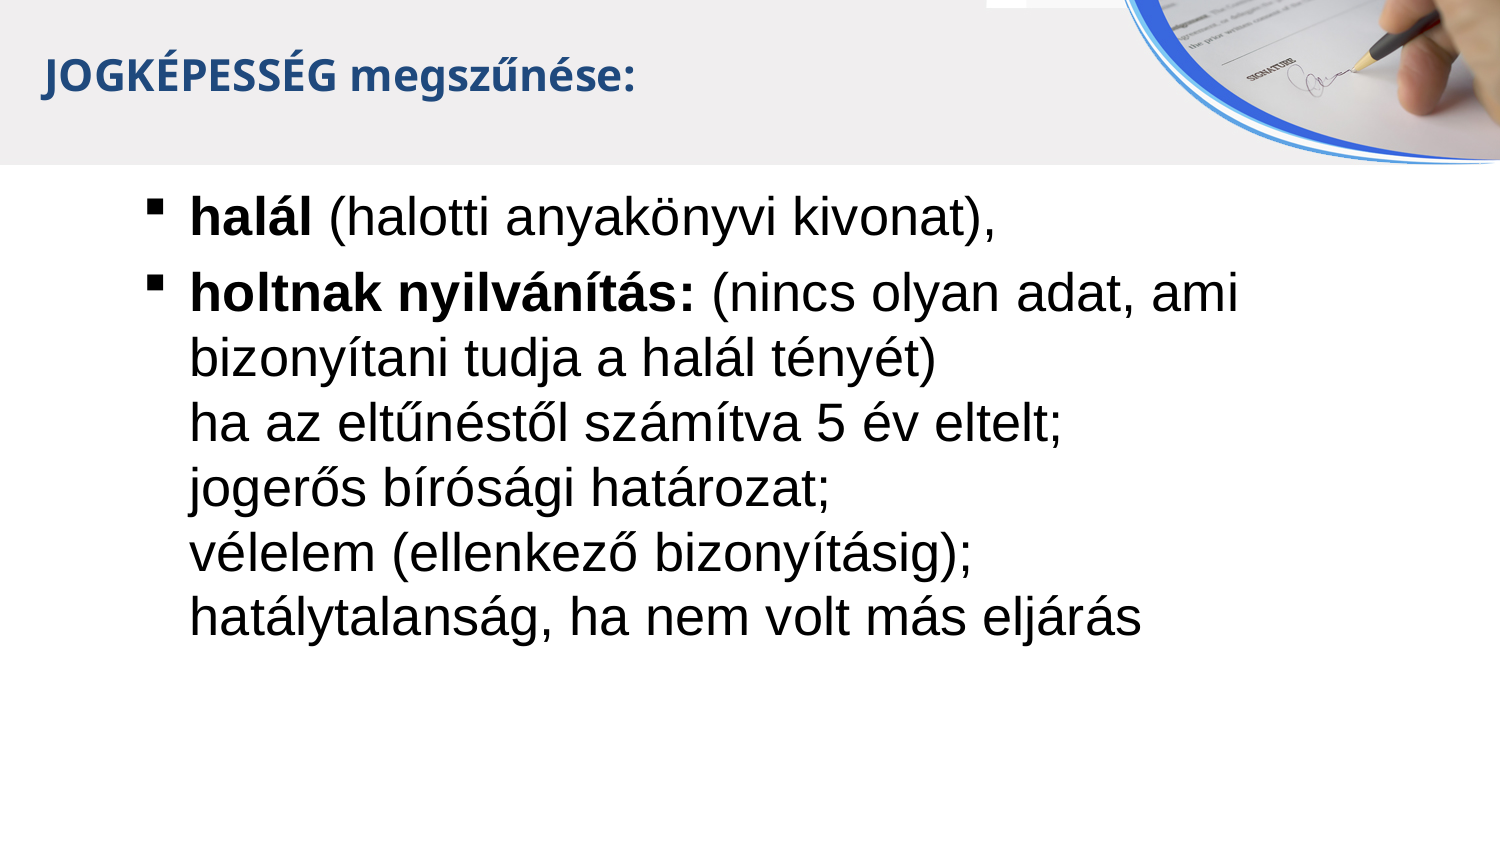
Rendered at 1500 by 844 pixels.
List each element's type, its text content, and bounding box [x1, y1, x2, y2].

list JOGKÉPESSÉG megszűnése: [29, 13, 1500, 109]
picture [0, 0, 1500, 844]
list halál (halotti anyakönyvi kivonat), holtnak nyilvánítás: (nincs olyan adat, ami bizonyítani tudja a halál tényét) ha az eltűnéstől számítva 5 év eltelt; jogerős bírósági határozat; vélelem (ellenkező bizonyításig); hatálytalanság, ha nem volt más eljárás [53, 173, 1353, 741]
